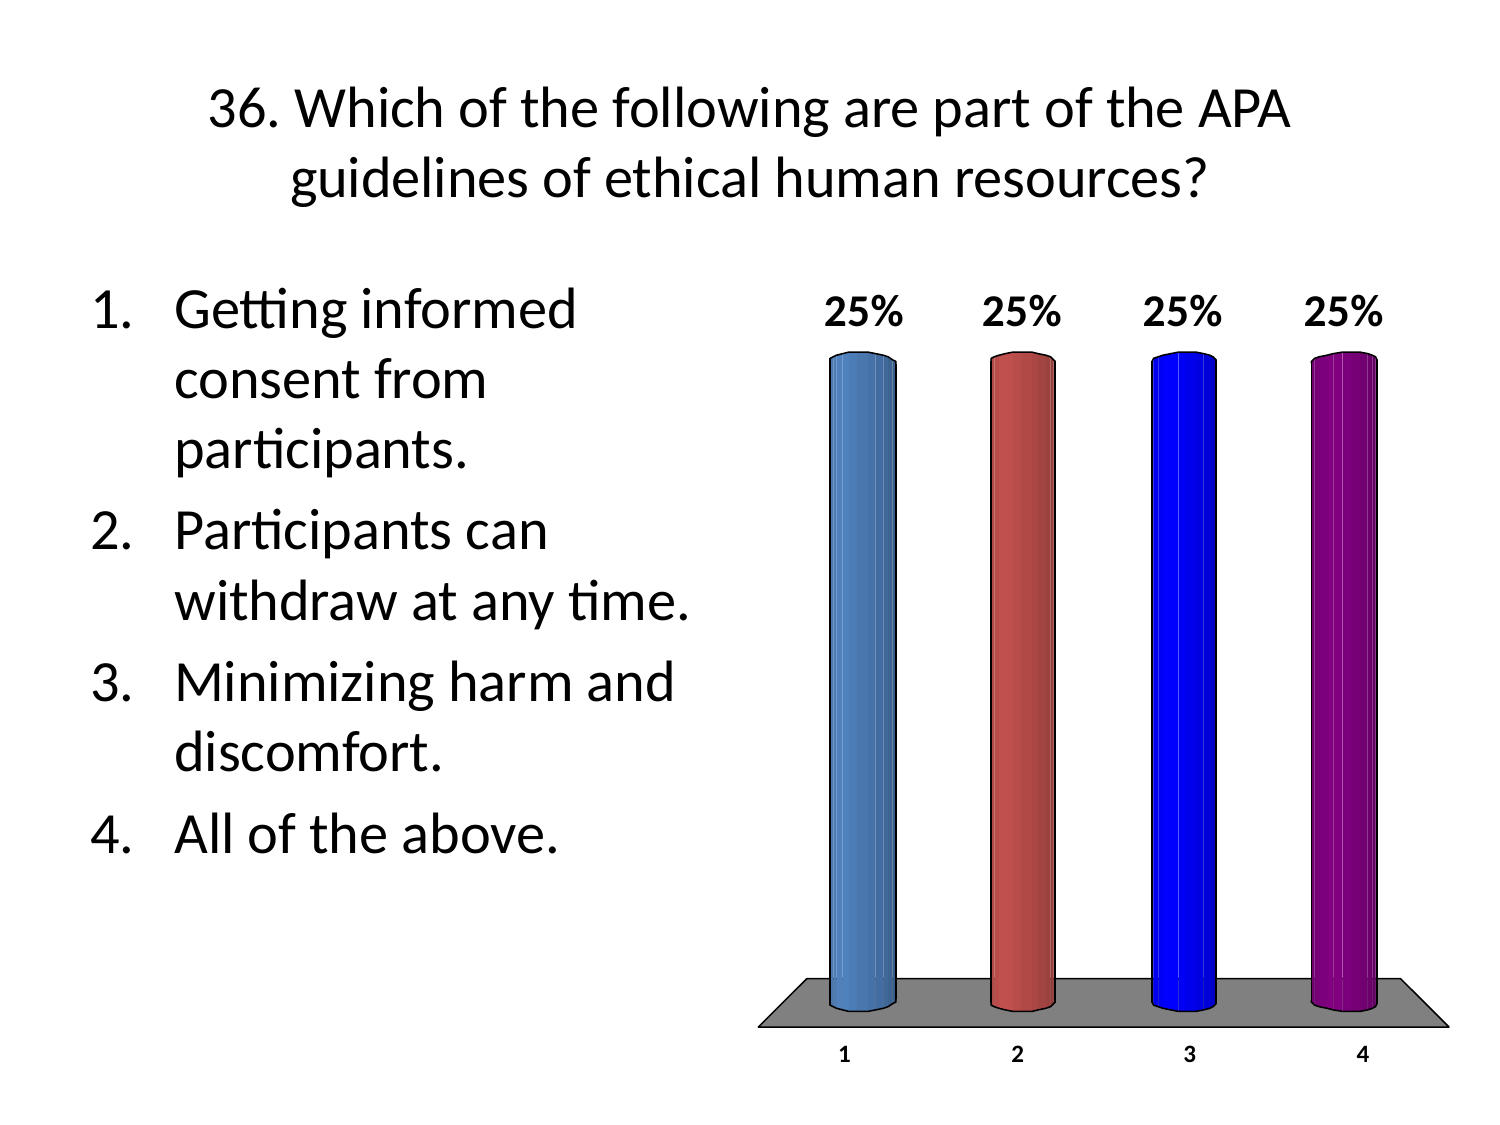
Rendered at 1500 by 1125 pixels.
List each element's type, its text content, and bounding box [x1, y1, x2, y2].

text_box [739, 270, 1490, 1115]
list Getting informed consent from participants. Participants can withdraw at any time. Minimizing harm and discomfort. All of the above. [75, 262, 750, 1005]
title 36. Which of the following are part of the APA guidelines of ethical human resources? [75, 45, 1425, 233]
